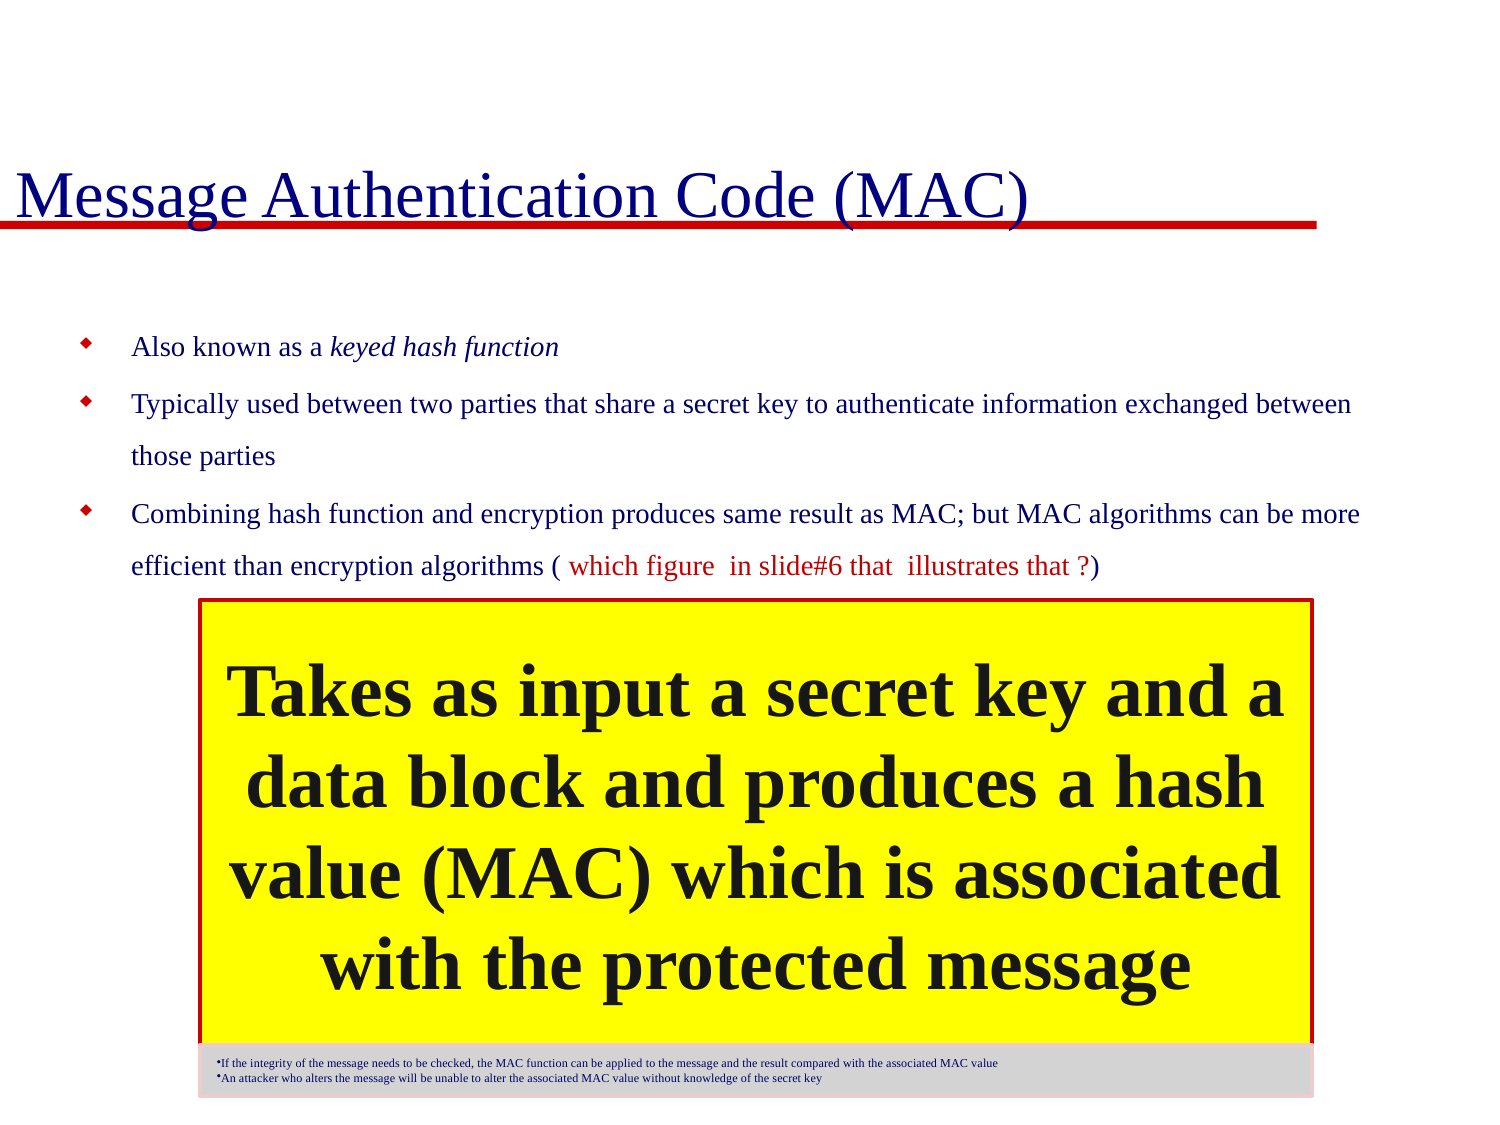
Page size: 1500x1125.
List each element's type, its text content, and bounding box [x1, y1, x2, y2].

list Also known as a keyed hash function Typically used between two parties that share a secret key to authenticate information exchanged between those parties Combining hash function and encryption produces same result as MAC; but MAC algorithms can be more efficient than encryption algorithms ( which figure in slide#6 that illustrates that ?) [64, 302, 1436, 589]
title Message Authentication Code (MAC) [0, 6, 1500, 239]
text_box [199, 599, 1313, 1096]
